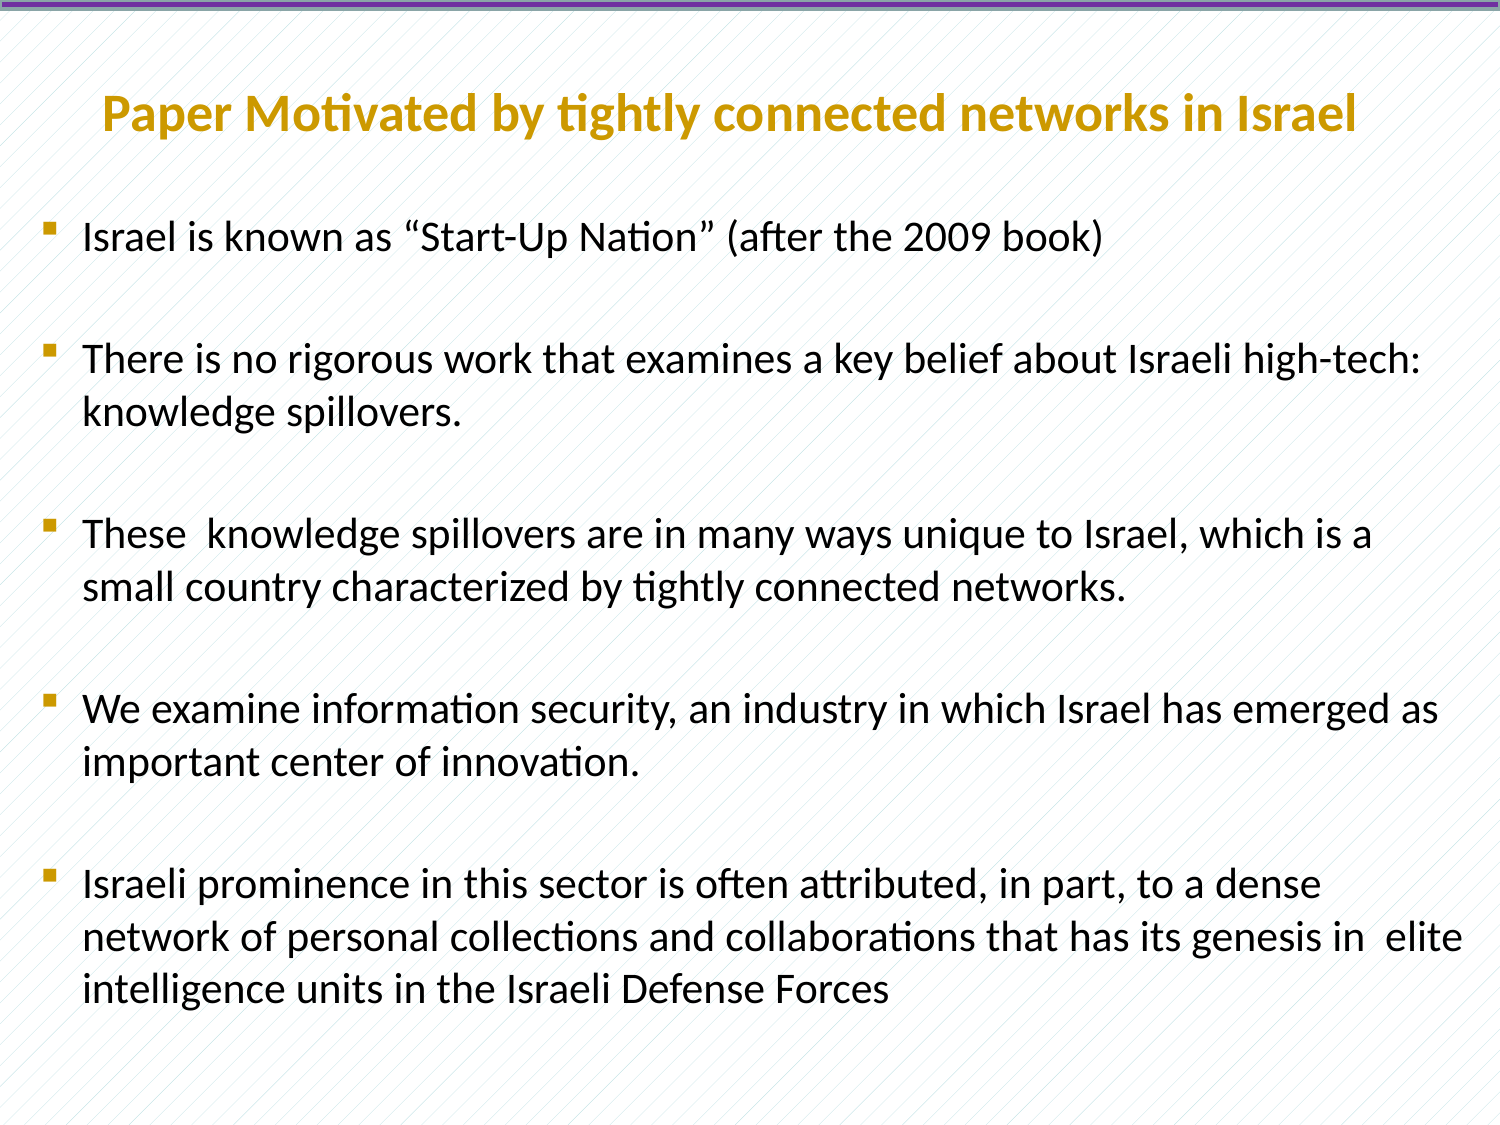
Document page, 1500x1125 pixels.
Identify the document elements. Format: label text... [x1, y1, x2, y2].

list Israel is known as “Start-Up Nation” (after the 2009 book) There is no rigorous work that examines a key belief about Israeli high-tech: knowledge spillovers. These knowledge spillovers are in many ways unique to Israel, which is a small country characterized by tightly connected networks. We examine information security, an industry in which Israel has emerged as important center of innovation. Israeli prominence in this sector is often attributed, in part, to a dense network of personal collections and collaborations that has its genesis in elite intelligence units in the Israeli Defense Forces [24, 200, 1488, 988]
title Paper Motivated by tightly connected networks in Israel [12, 62, 1450, 158]
